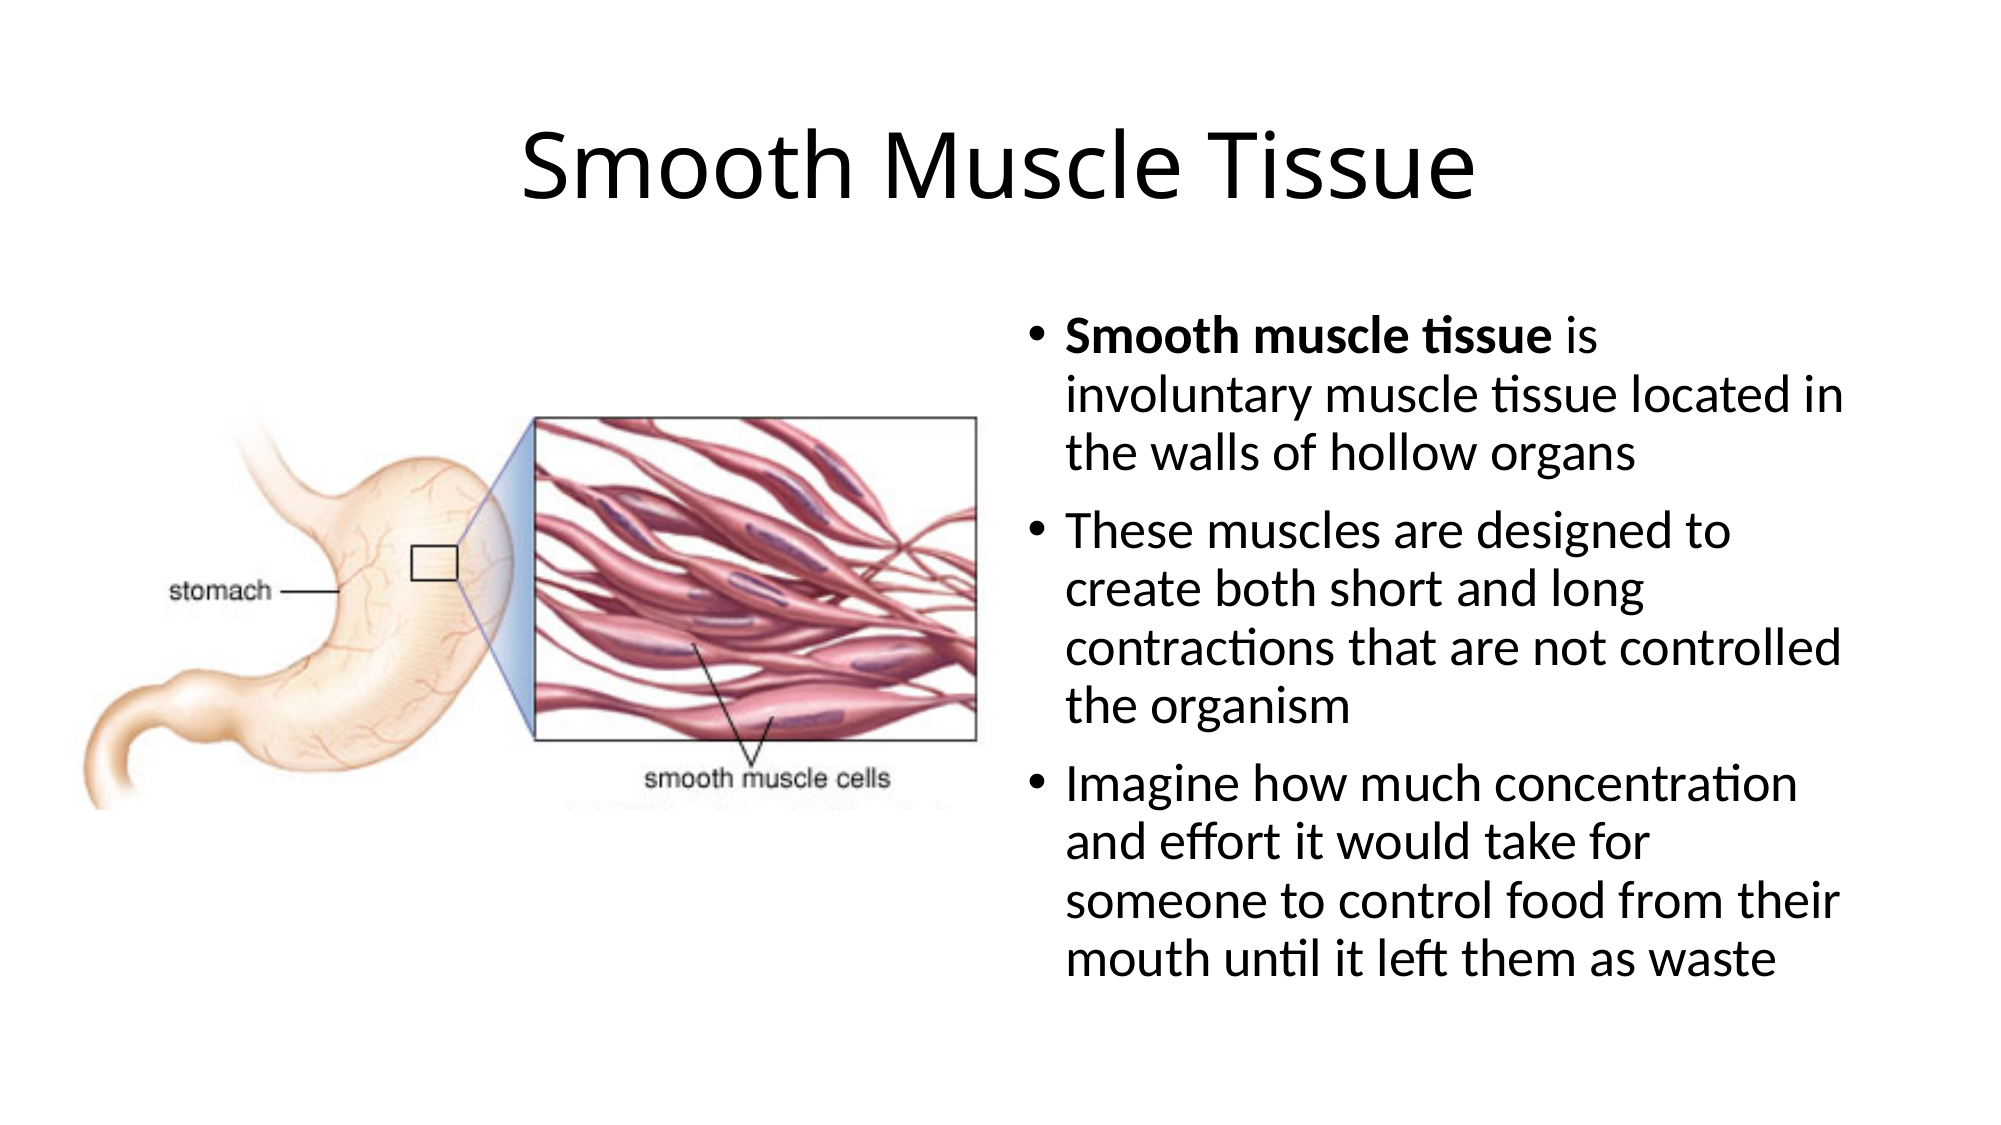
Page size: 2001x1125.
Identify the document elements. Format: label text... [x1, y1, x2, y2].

list Smooth muscle tissue is involuntary muscle tissue located in the walls of hollow organs These muscles are designed to create both short and long contractions that are not controlled the organism Imagine how much concentration and effort it would take for someone to control food from their mouth until it left them as waste [1012, 299, 1863, 1014]
picture [73, 399, 987, 810]
title Smooth Muscle Tissue [137, 59, 1863, 278]
